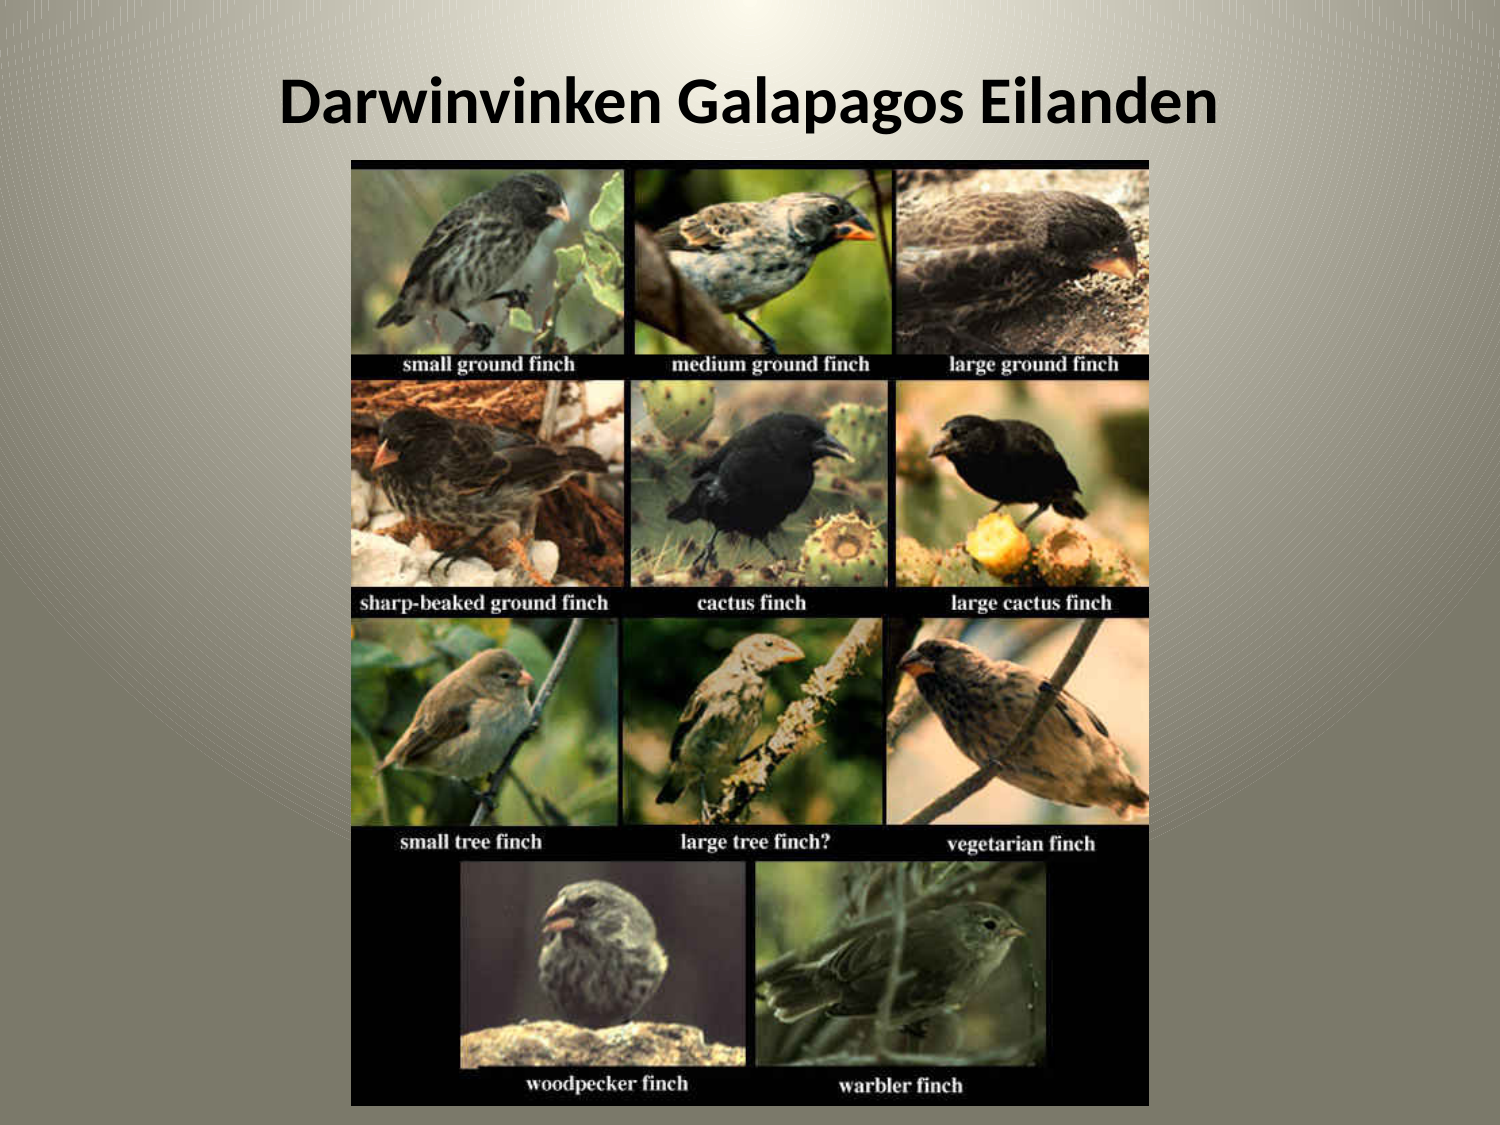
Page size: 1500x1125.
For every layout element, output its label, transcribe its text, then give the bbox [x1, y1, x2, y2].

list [351, 160, 1149, 1107]
title Darwinvinken Galapagos Eilanden [75, 45, 1425, 149]
